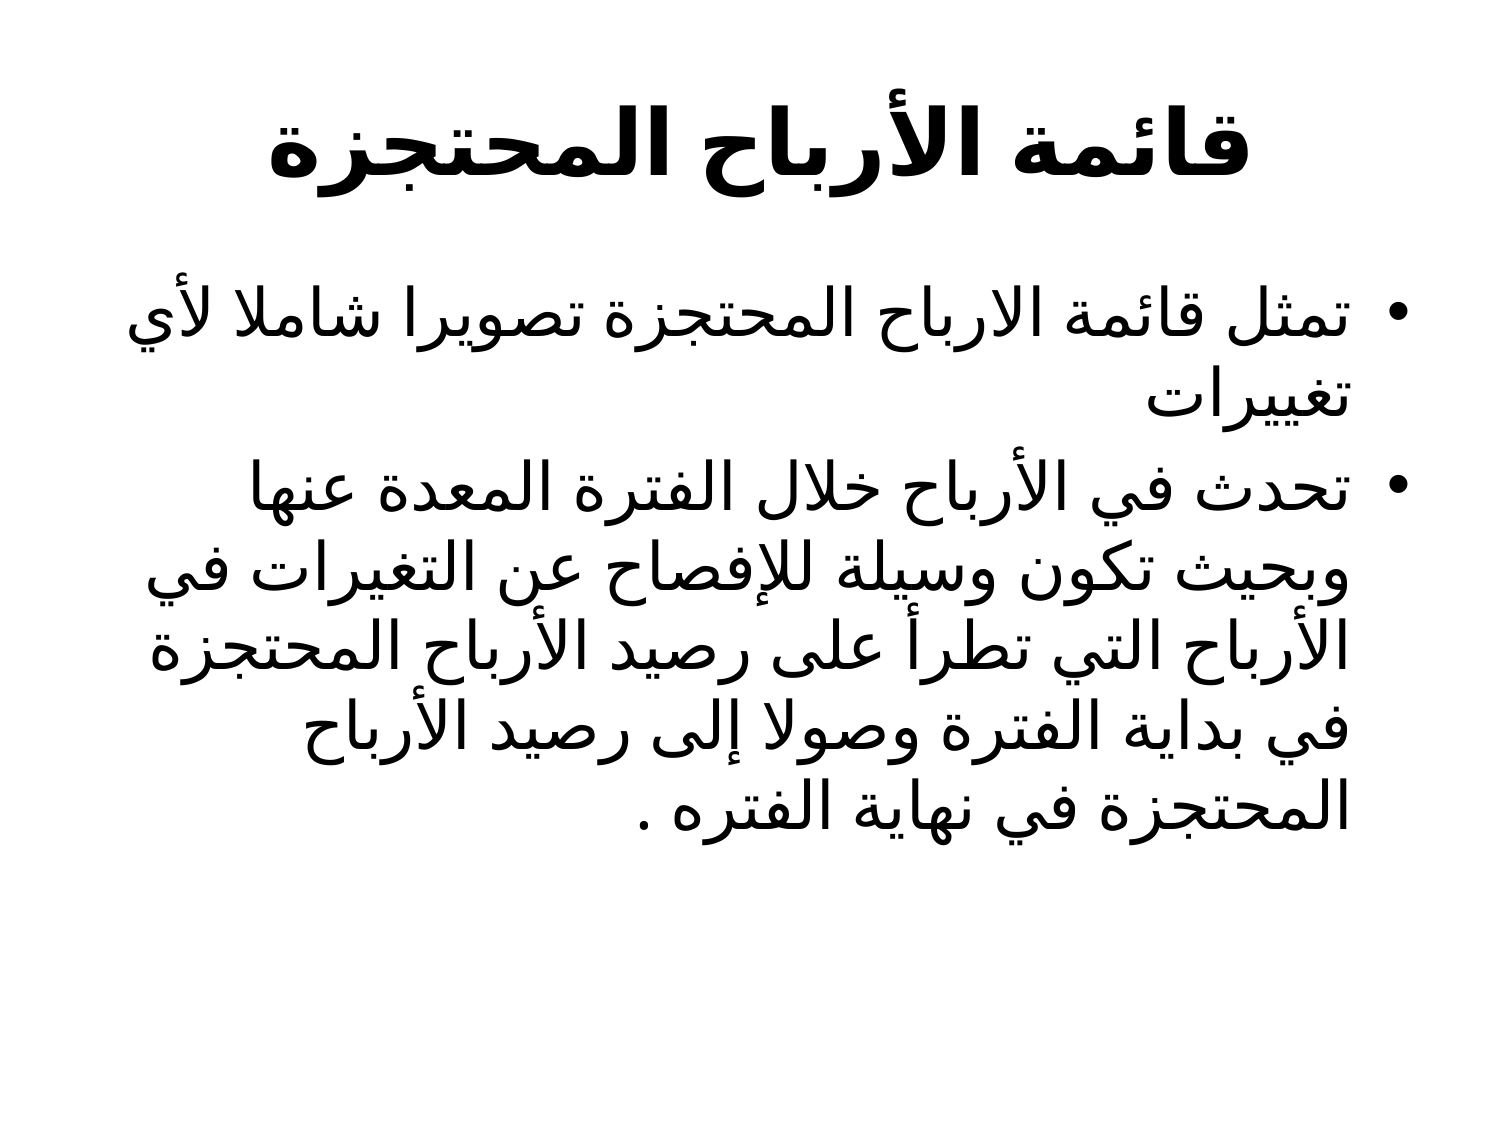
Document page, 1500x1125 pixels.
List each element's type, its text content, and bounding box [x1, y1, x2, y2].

list تمثل قائمة الارباح المحتجزة تصويرا شاملا لأي تغييرات تحدث في الأرباح خلال الفترة المعدة عنها وبحيث تكون وسيلة للإفصاح عن التغيرات في الأرباح التي تطرأ على رصيد الأرباح المحتجزة في بداية الفترة وصولا إلى رصيد الأرباح المحتجزة في نهاية الفتره . [75, 262, 1425, 1005]
title قائمة الأرباح المحتجزة [75, 45, 1425, 233]
